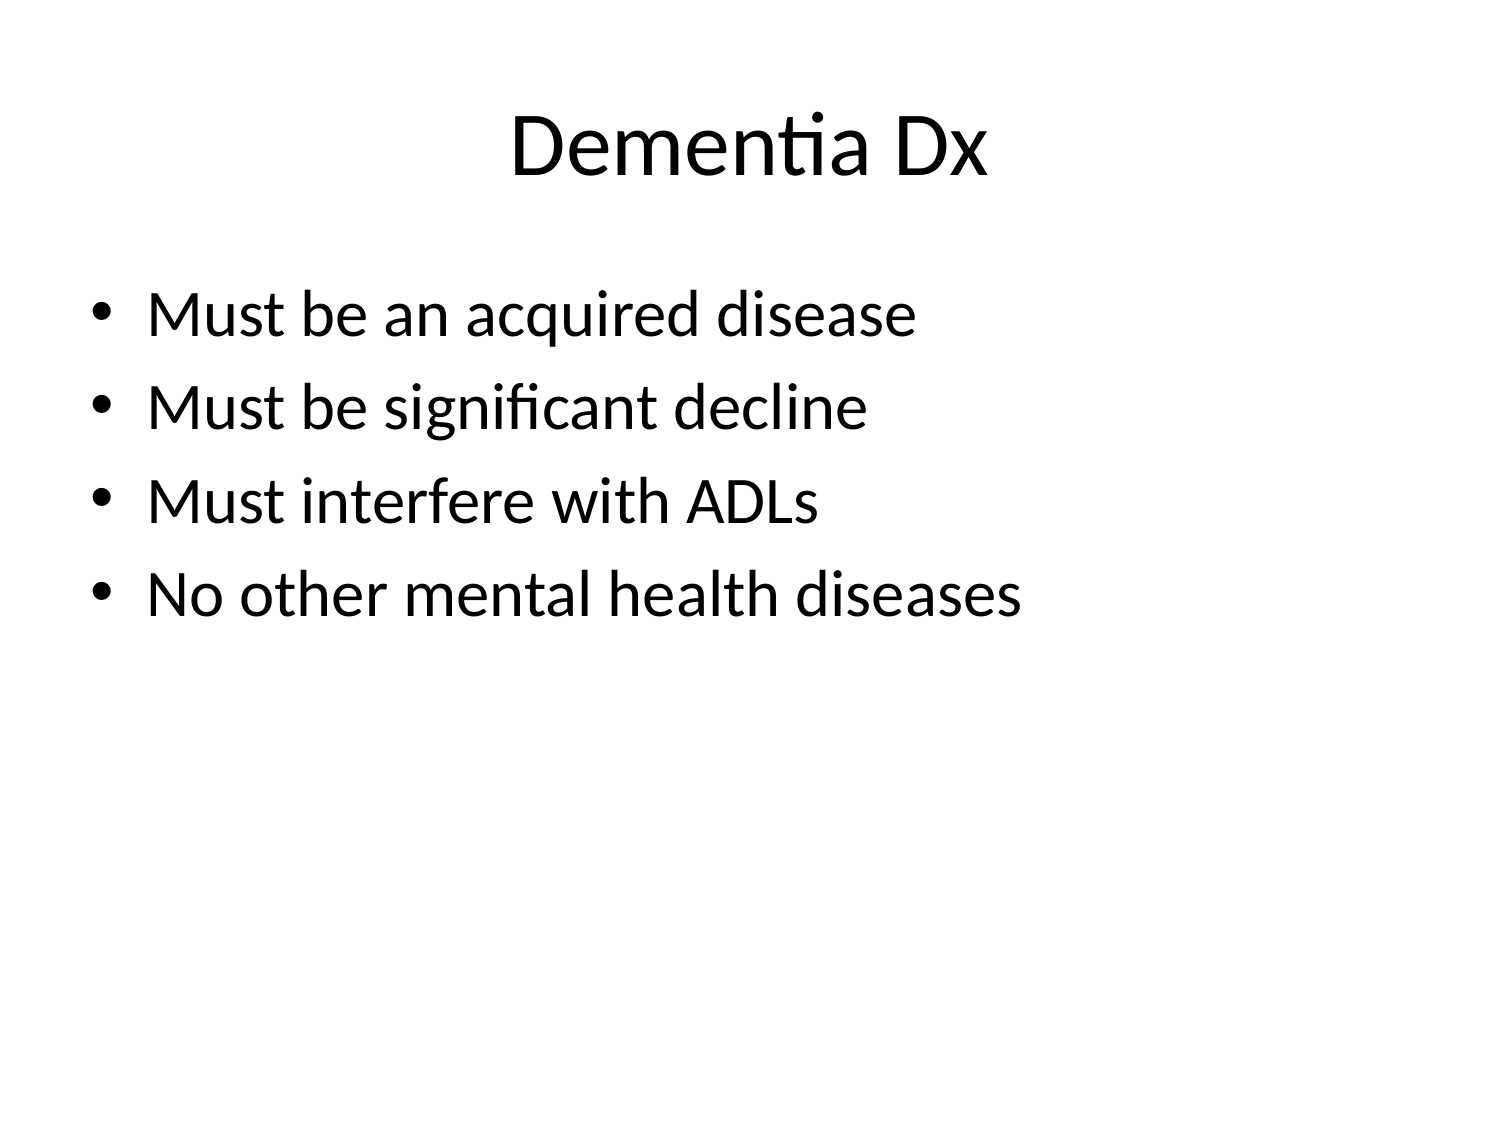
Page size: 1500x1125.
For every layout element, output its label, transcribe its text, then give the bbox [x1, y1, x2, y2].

title Dementia Dx [75, 45, 1425, 233]
list Must be an acquired disease Must be significant decline Must interfere with ADLs No other mental health diseases [75, 262, 1425, 1005]
